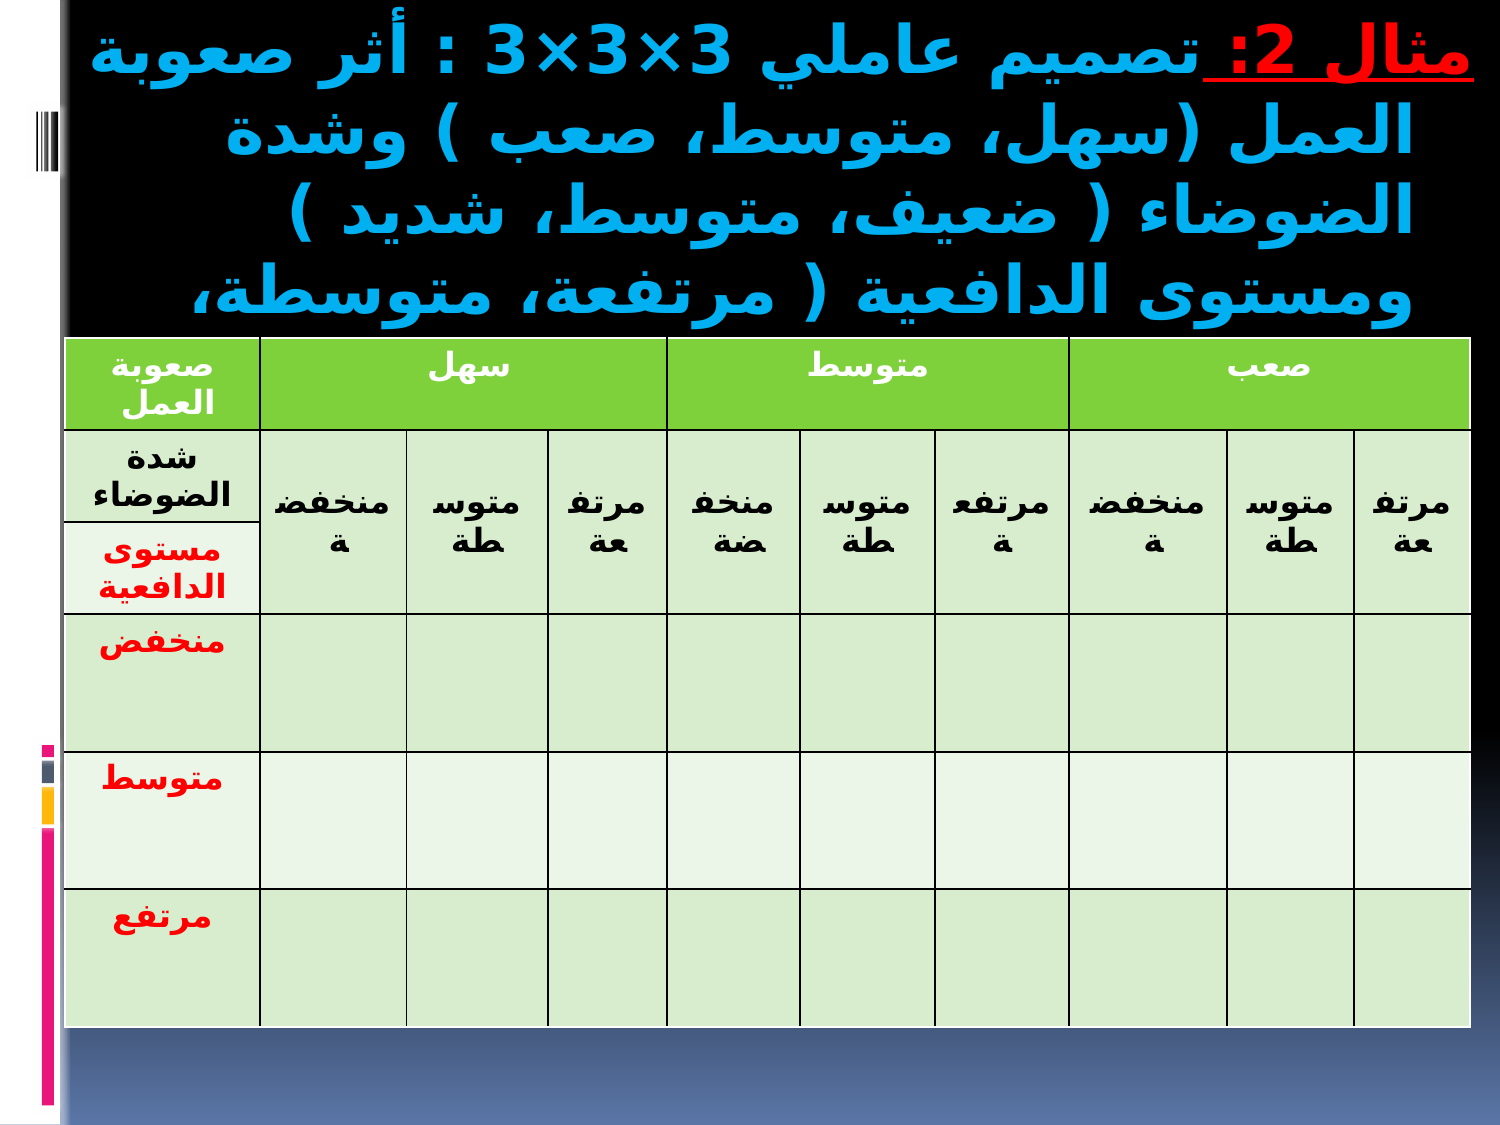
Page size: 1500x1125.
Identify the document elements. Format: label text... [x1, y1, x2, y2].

table_cell [801, 753, 934, 888]
table_cell [1070, 890, 1226, 1026]
table_cell [1070, 753, 1226, 888]
table_cell [261, 890, 406, 1026]
table_cell منخفضة [668, 431, 799, 613]
table_cell [936, 753, 1068, 888]
table_cell منخفضة [1070, 431, 1226, 613]
table_cell [549, 753, 666, 888]
table_cell [407, 615, 547, 751]
table_cell [801, 890, 934, 1026]
table_cell مرتفع [66, 890, 259, 1026]
table_cell [407, 890, 547, 1026]
table_cell مرتفعة [936, 431, 1068, 613]
table_header صعوبة العمل [66, 339, 259, 429]
table_cell مرتفعة [1355, 431, 1469, 613]
table_cell [801, 615, 934, 751]
list مثال 2: تصميم عاملي 3×3×3 : أثر صعوبة العمل (سهل، متوسط، صعب ) وشدة الضوضاء ( ضعيف، متوسط، شديد ) ومستوى الدافعية ( مرتفعة، متوسطة، منخفضة ) على الإنتاجية لدى العمال. [64, 0, 1500, 1125]
table_cell [1228, 753, 1353, 888]
table_cell [1355, 753, 1469, 888]
table_cell متوسطة [407, 431, 547, 613]
table_header متوسط [668, 339, 1068, 429]
table_cell [1228, 615, 1353, 751]
table_cell [1228, 890, 1353, 1026]
table_header سهل [261, 339, 666, 429]
table_cell شدة الضوضاء [66, 431, 259, 521]
table_cell [668, 615, 799, 751]
table_cell مرتفعة [549, 431, 666, 613]
table_cell [1070, 615, 1226, 751]
table_header صعب [1070, 339, 1469, 429]
table_cell مستوى الدافعية [66, 523, 259, 613]
table_cell منخفضة [261, 431, 406, 613]
table_cell [261, 615, 406, 751]
table_cell [1355, 890, 1469, 1026]
table_cell متوسط [66, 753, 259, 888]
table_cell [1355, 615, 1469, 751]
table_cell [668, 753, 799, 888]
table_cell [549, 615, 666, 751]
table_cell متوسطة [801, 431, 934, 613]
table_cell [936, 615, 1068, 751]
table_cell [668, 890, 799, 1026]
table_cell [407, 753, 547, 888]
table_cell [936, 890, 1068, 1026]
table_cell [261, 753, 406, 888]
table_cell [549, 890, 666, 1026]
table_cell منخفض [66, 615, 259, 751]
table_cell متوسطة [1228, 431, 1353, 613]
